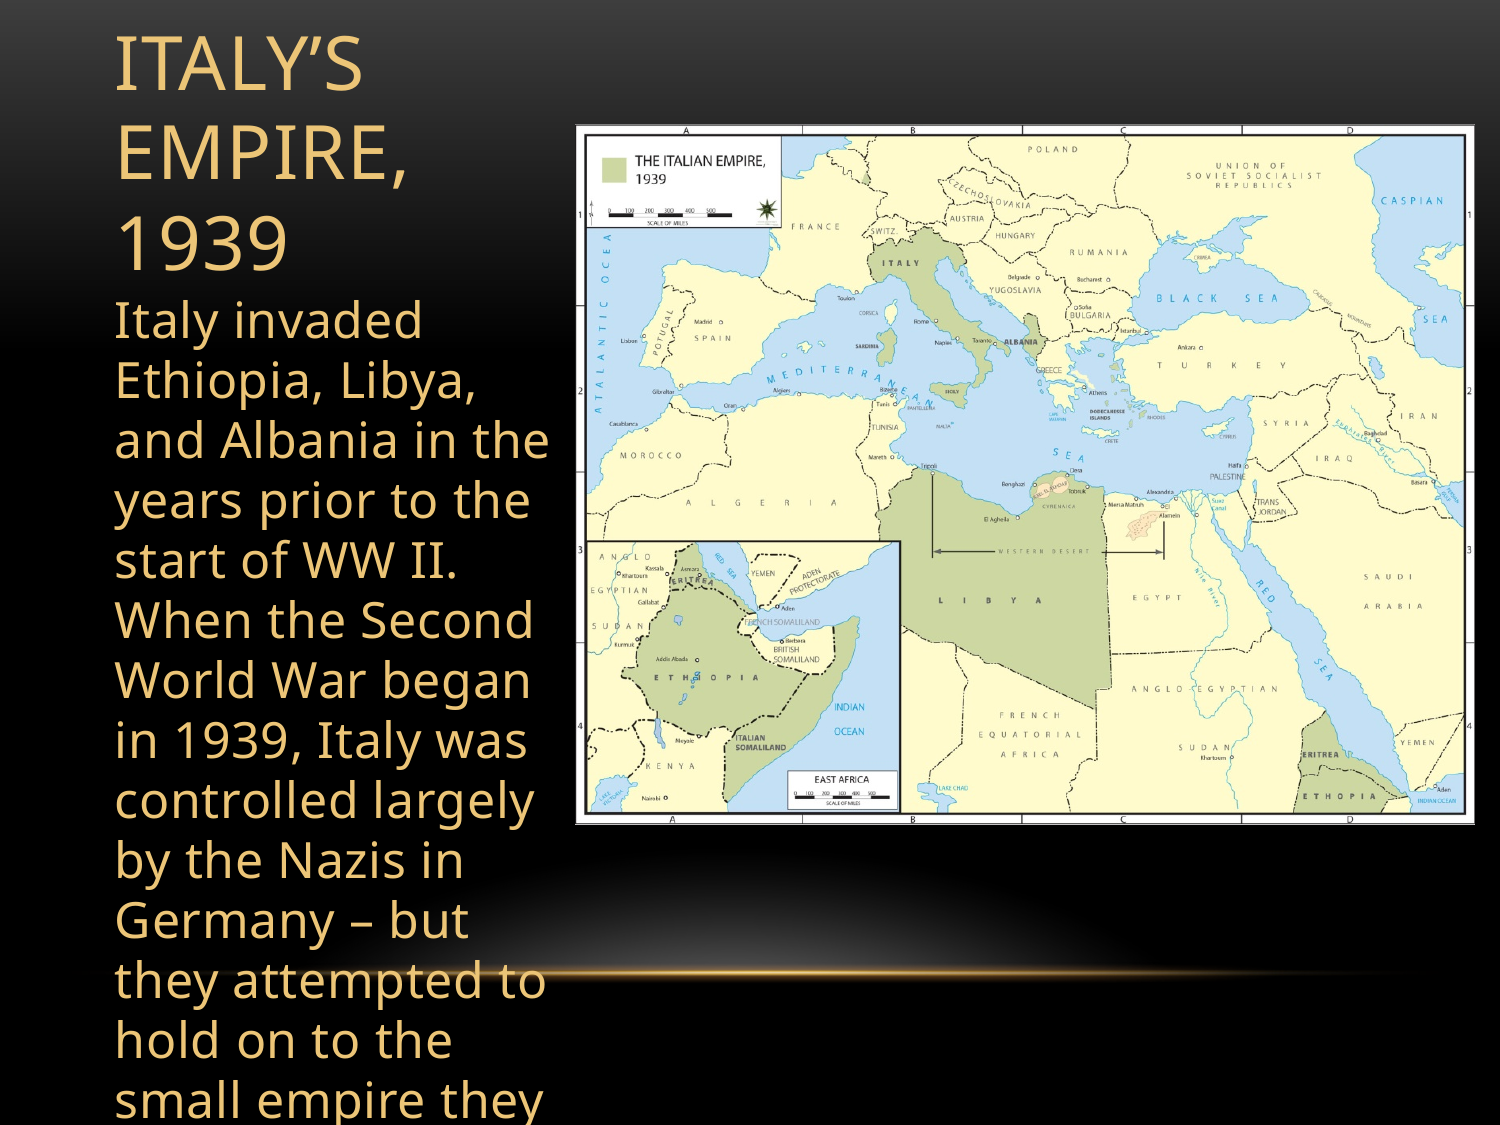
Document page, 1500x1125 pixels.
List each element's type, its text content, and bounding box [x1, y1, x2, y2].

picture [0, 0, 1500, 1125]
title ITALY’S EMPIRE, 1939 [99, 112, 588, 287]
list Italy invaded Ethiopia, Libya, and Albania in the years prior to the start of WW II. When the Second World War began in 1939, Italy was controlled largely by the Nazis in Germany – but they attempted to hold on to the small empire they had established under Mussolini. [99, 287, 568, 807]
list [574, 124, 1476, 826]
